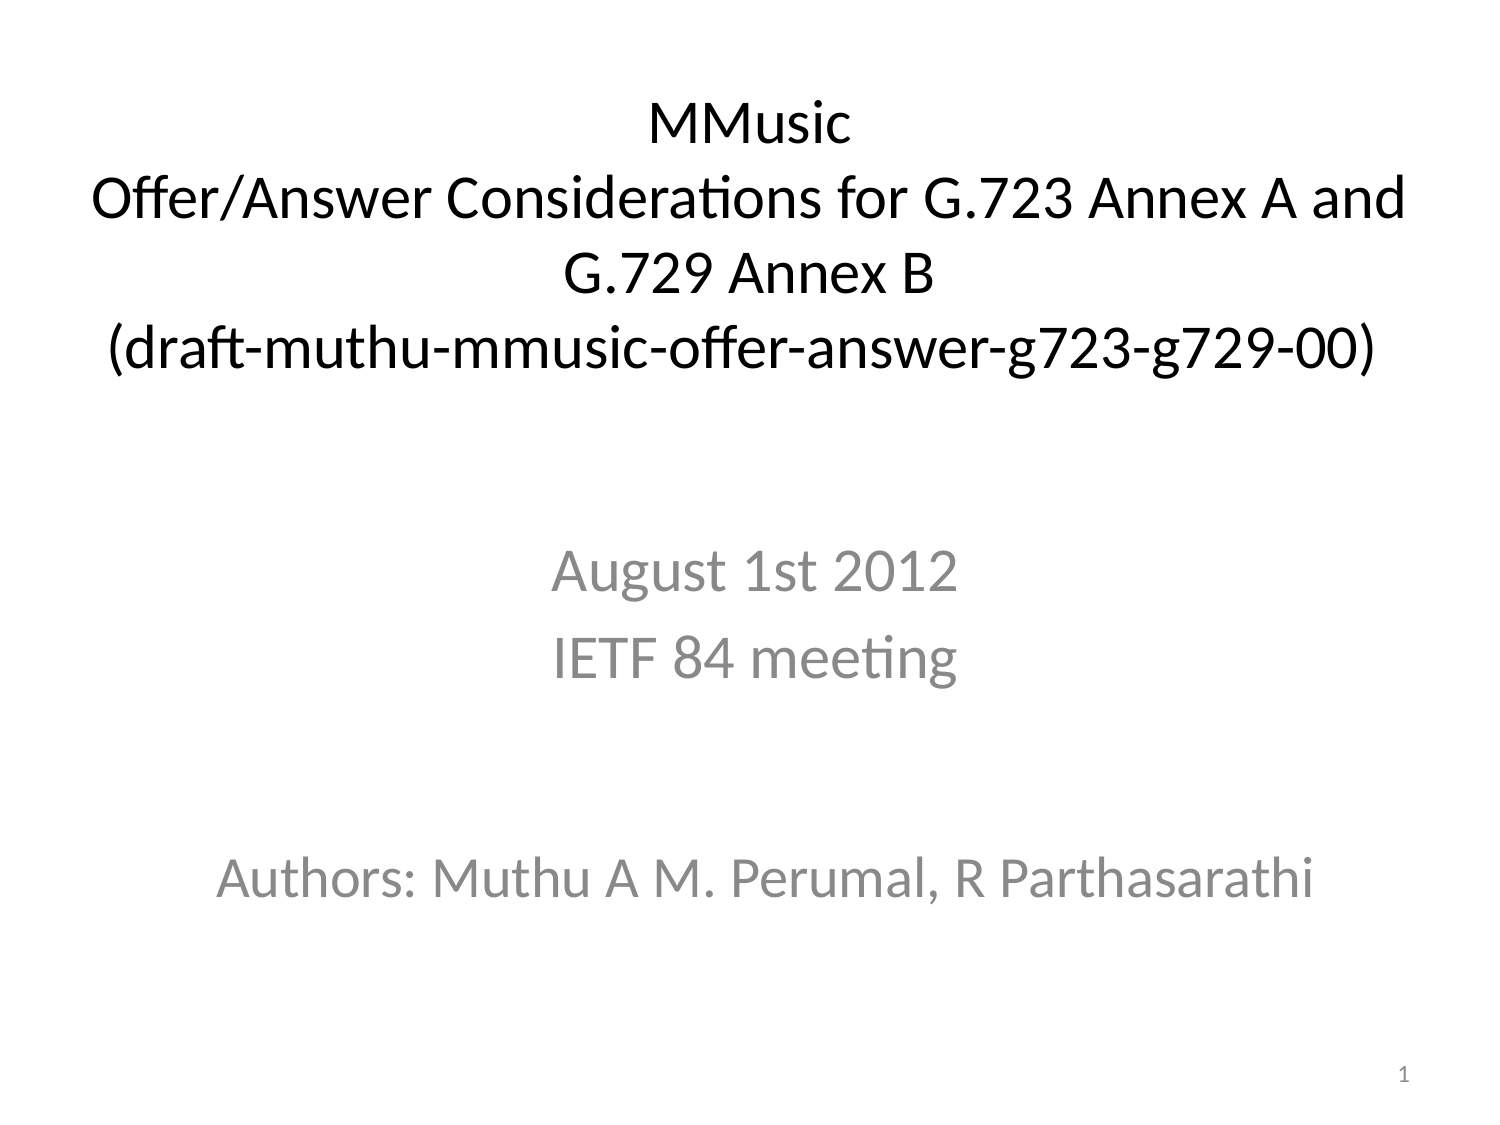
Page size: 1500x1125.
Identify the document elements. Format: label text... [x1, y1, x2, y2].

text_box Authors: Muthu A M. Perumal, R Parthasarathi [62, 750, 1469, 916]
slide_number 1 [1074, 1042, 1425, 1103]
title MMusic Offer/Answer Considerations for G.723 Annex A and G.729 Annex B (draft-muthu-mmusic-offer-answer-g723-g729-00) [74, 112, 1426, 426]
subtitle August 1st 2012 IETF 84 meeting [163, 520, 1348, 809]
